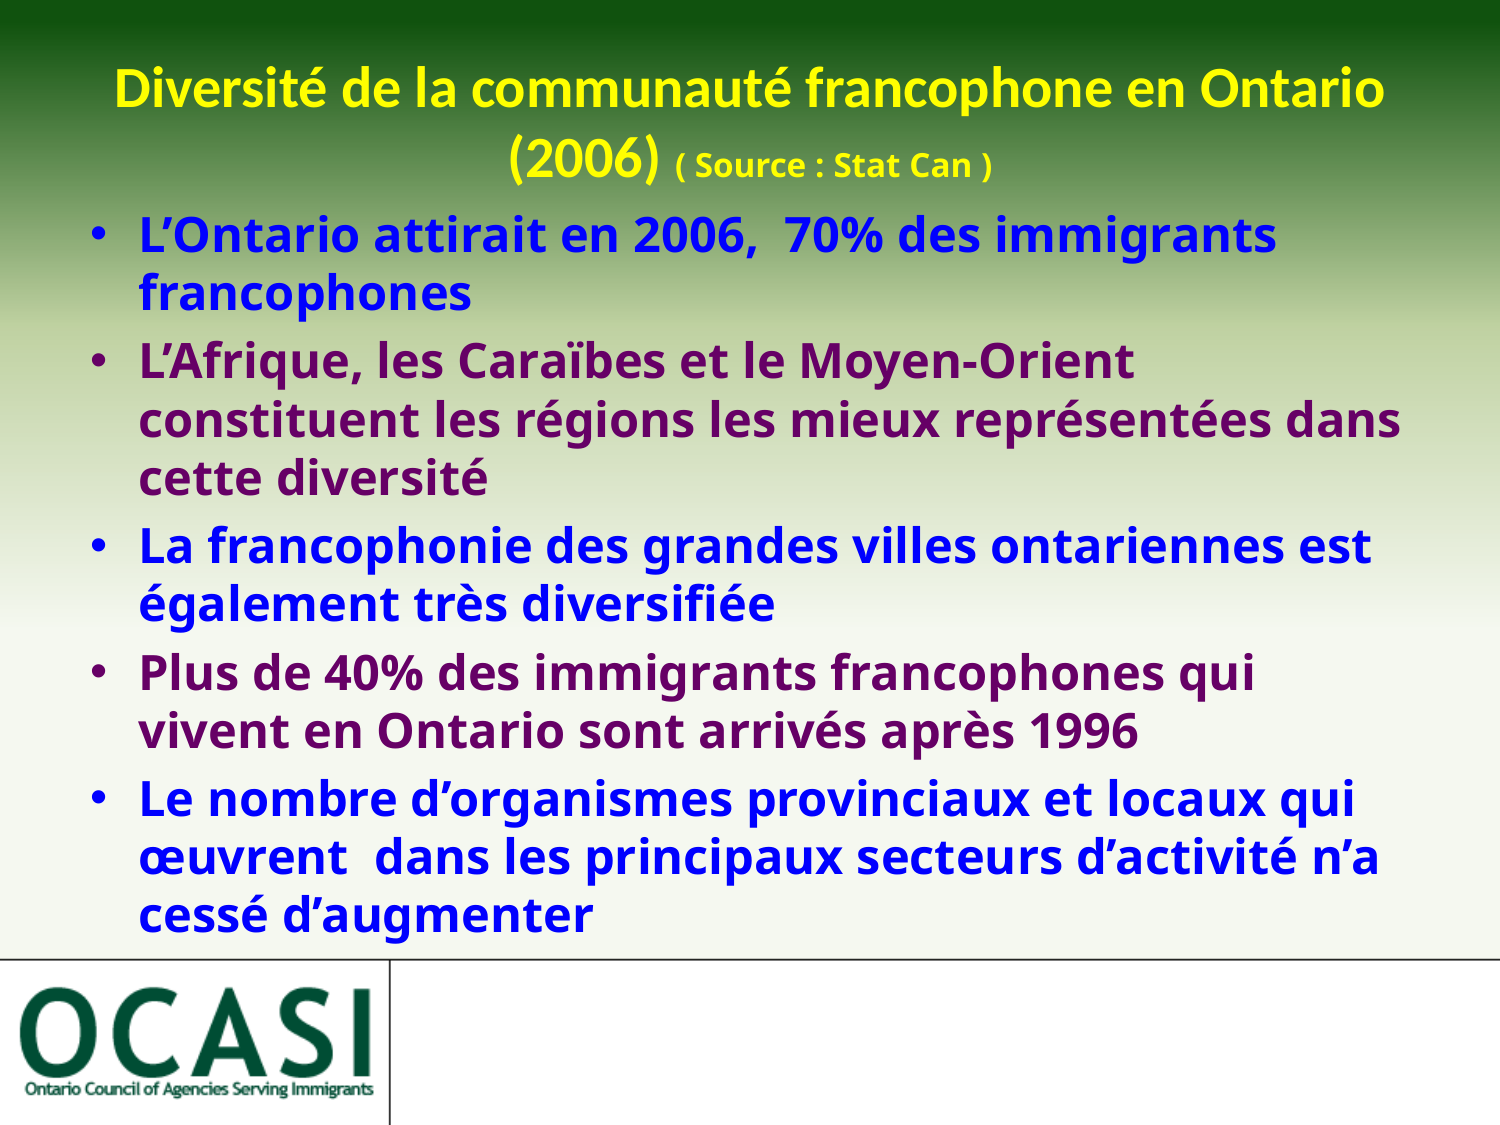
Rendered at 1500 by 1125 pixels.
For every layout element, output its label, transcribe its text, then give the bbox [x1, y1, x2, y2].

picture [0, 0, 1500, 1125]
title Diversité de la communauté francophone en Ontario (2006) ( Source : Stat Can ) [75, 45, 1425, 196]
list L’Ontario attirait en 2006, 70% des immigrants francophones L’Afrique, les Caraïbes et le Moyen-Orient constituent les régions les mieux représentées dans cette diversité La francophonie des grandes villes ontariennes est également très diversifiée Plus de 40% des immigrants francophones qui vivent en Ontario sont arrivés après 1996 Le nombre d’organismes provinciaux et locaux qui œuvrent dans les principaux secteurs d’activité n’a cessé d’augmenter [75, 196, 1425, 953]
